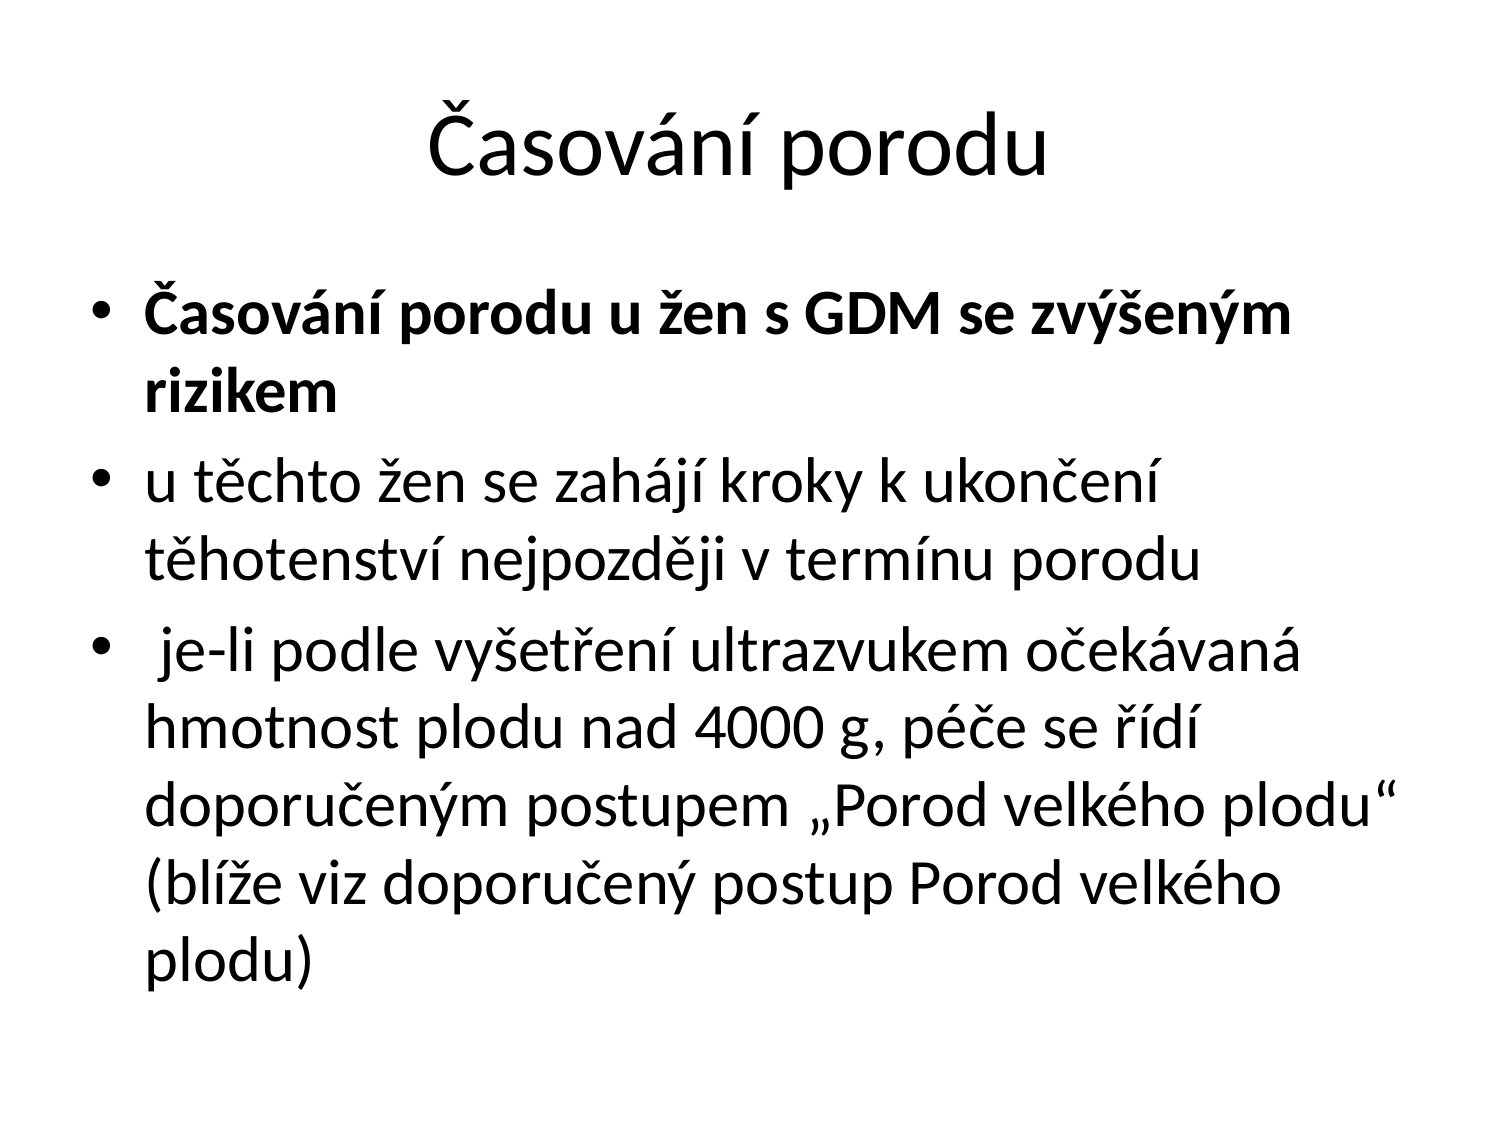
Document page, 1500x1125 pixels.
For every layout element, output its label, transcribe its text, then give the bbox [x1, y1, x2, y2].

list Časování porodu u žen s GDM se zvýšeným rizikem u těchto žen se zahájí kroky k ukončení těhotenství nejpozději v termínu porodu je-li podle vyšetření ultrazvukem očekávaná hmotnost plodu nad 4000 g, péče se řídí doporučeným postupem „Porod velkého plodu“ (blíže viz doporučený postup Porod velkého plodu) [75, 262, 1425, 1005]
title Časování porodu [75, 45, 1425, 233]
